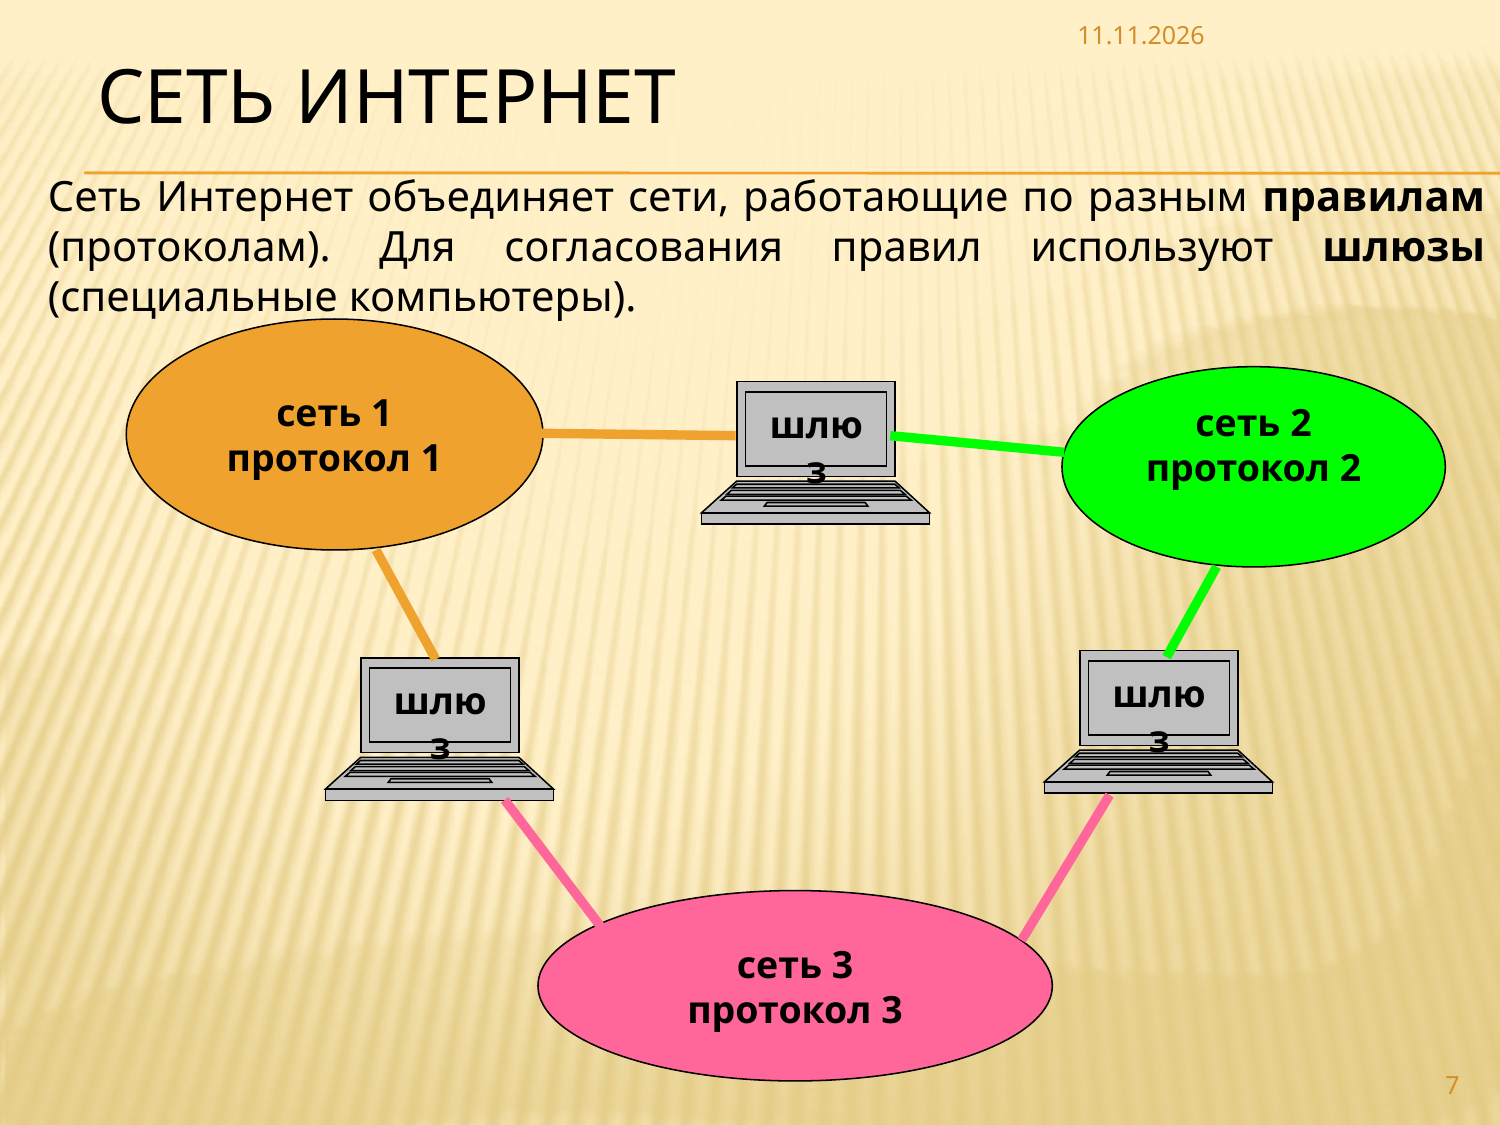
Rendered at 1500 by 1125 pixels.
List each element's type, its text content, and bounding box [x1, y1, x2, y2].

slide_number 7 [1350, 1061, 1475, 1103]
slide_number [1062, 12, 1475, 60]
text_box шлюз [737, 381, 895, 477]
text_box сеть 1 протокол 1 [126, 327, 543, 550]
text_box шлюз [1044, 750, 1273, 794]
text_box сеть 2 протокол 2 [1061, 366, 1446, 567]
text_box Сеть Интернет объединяет сети, работающие по разным правилам (протоколам). Для согласования правил используют шлюзы (специальные компьютеры). [33, 161, 1500, 327]
text_box шлюз [1079, 650, 1238, 746]
text_box шлюз [701, 481, 930, 525]
text_box сеть 3 протокол 3 [537, 890, 1053, 1081]
title Сеть Интернет [82, 0, 1433, 161]
text_box шлюз [360, 657, 519, 753]
text_box шлюз [325, 757, 554, 801]
